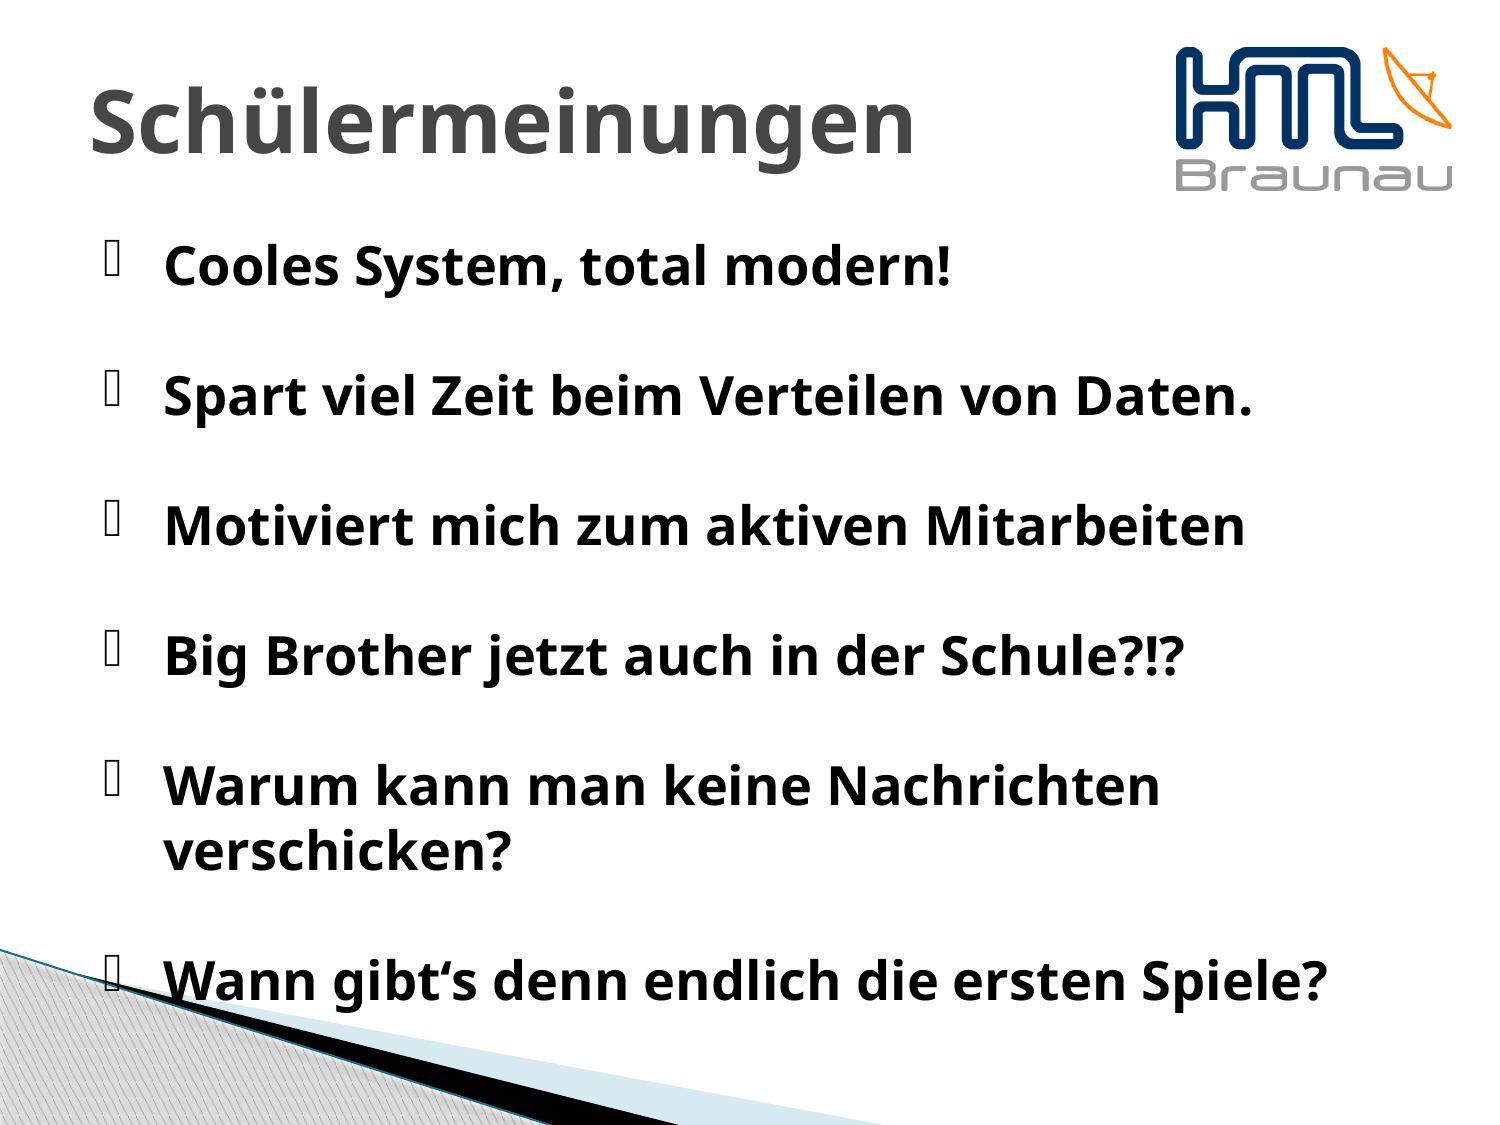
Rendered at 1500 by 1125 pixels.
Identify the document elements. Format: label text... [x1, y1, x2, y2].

title Schülermeinungen [75, 45, 1208, 193]
text_box Cooles System, total modern! Spart viel Zeit beim Verteilen von Daten. Motiviert mich zum aktiven Mitarbeiten Big Brother jetzt auch in der Schule?!? Warum kann man keine Nachrichten verschicken? Wann gibt‘s denn endlich die ersten Spiele? [88, 224, 1500, 1019]
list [1176, 47, 1453, 192]
